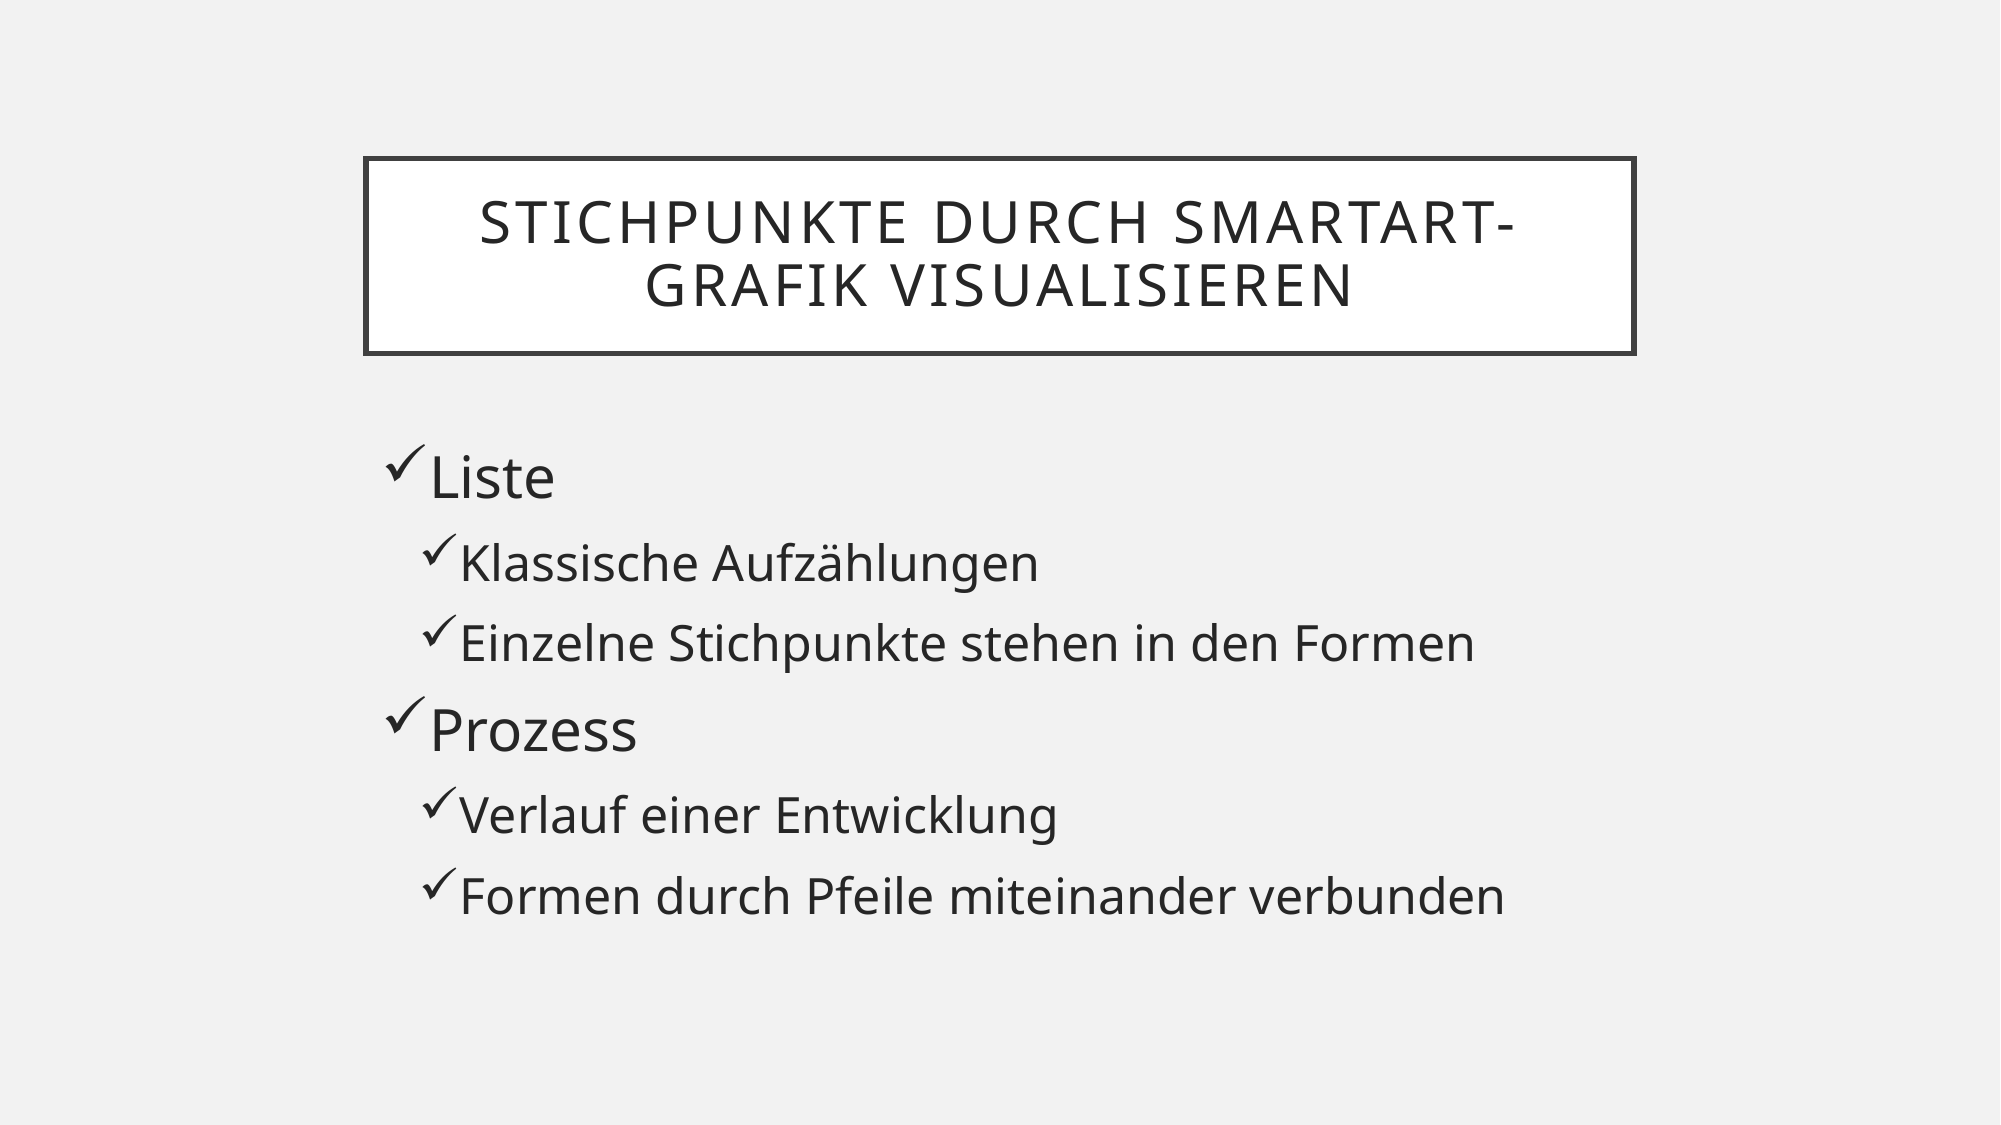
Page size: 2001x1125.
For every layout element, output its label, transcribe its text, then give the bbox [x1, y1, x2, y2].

title Stichpunkte durch SmartArt-Grafik visualisieren [363, 156, 1637, 356]
list Liste Klassische Aufzählungen Einzelne Stichpunkte stehen in den Formen Prozess Verlauf einer Entwicklung Formen durch Pfeile miteinander verbunden [366, 432, 1634, 942]
